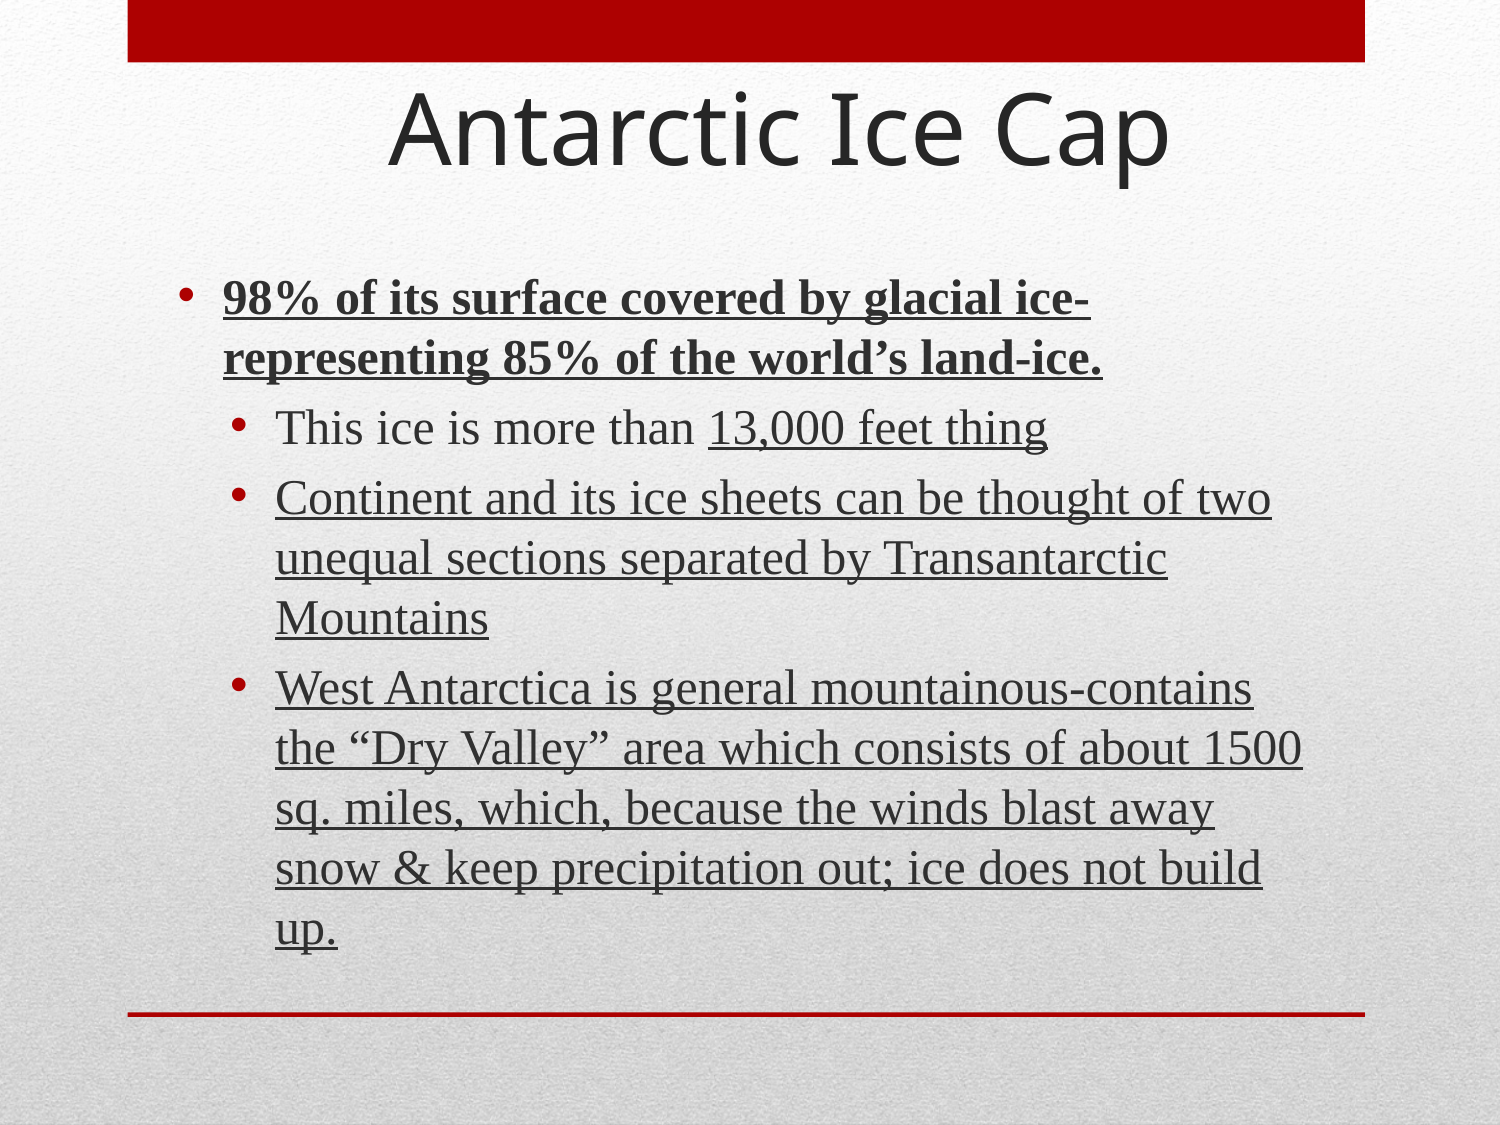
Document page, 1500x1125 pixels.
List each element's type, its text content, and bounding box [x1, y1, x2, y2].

title Antarctic Ice Cap [212, 5, 1350, 193]
list 98% of its surface covered by glacial ice- representing 85% of the world’s land-ice. This ice is more than 13,000 feet thing Continent and its ice sheets can be thought of two unequal sections separated by Transantarctic Mountains West Antarctica is general mountainous-contains the “Dry Valley” area which consists of about 1500 sq. miles, which, because the winds blast away snow & keep precipitation out; ice does not build up. [162, 237, 1338, 981]
